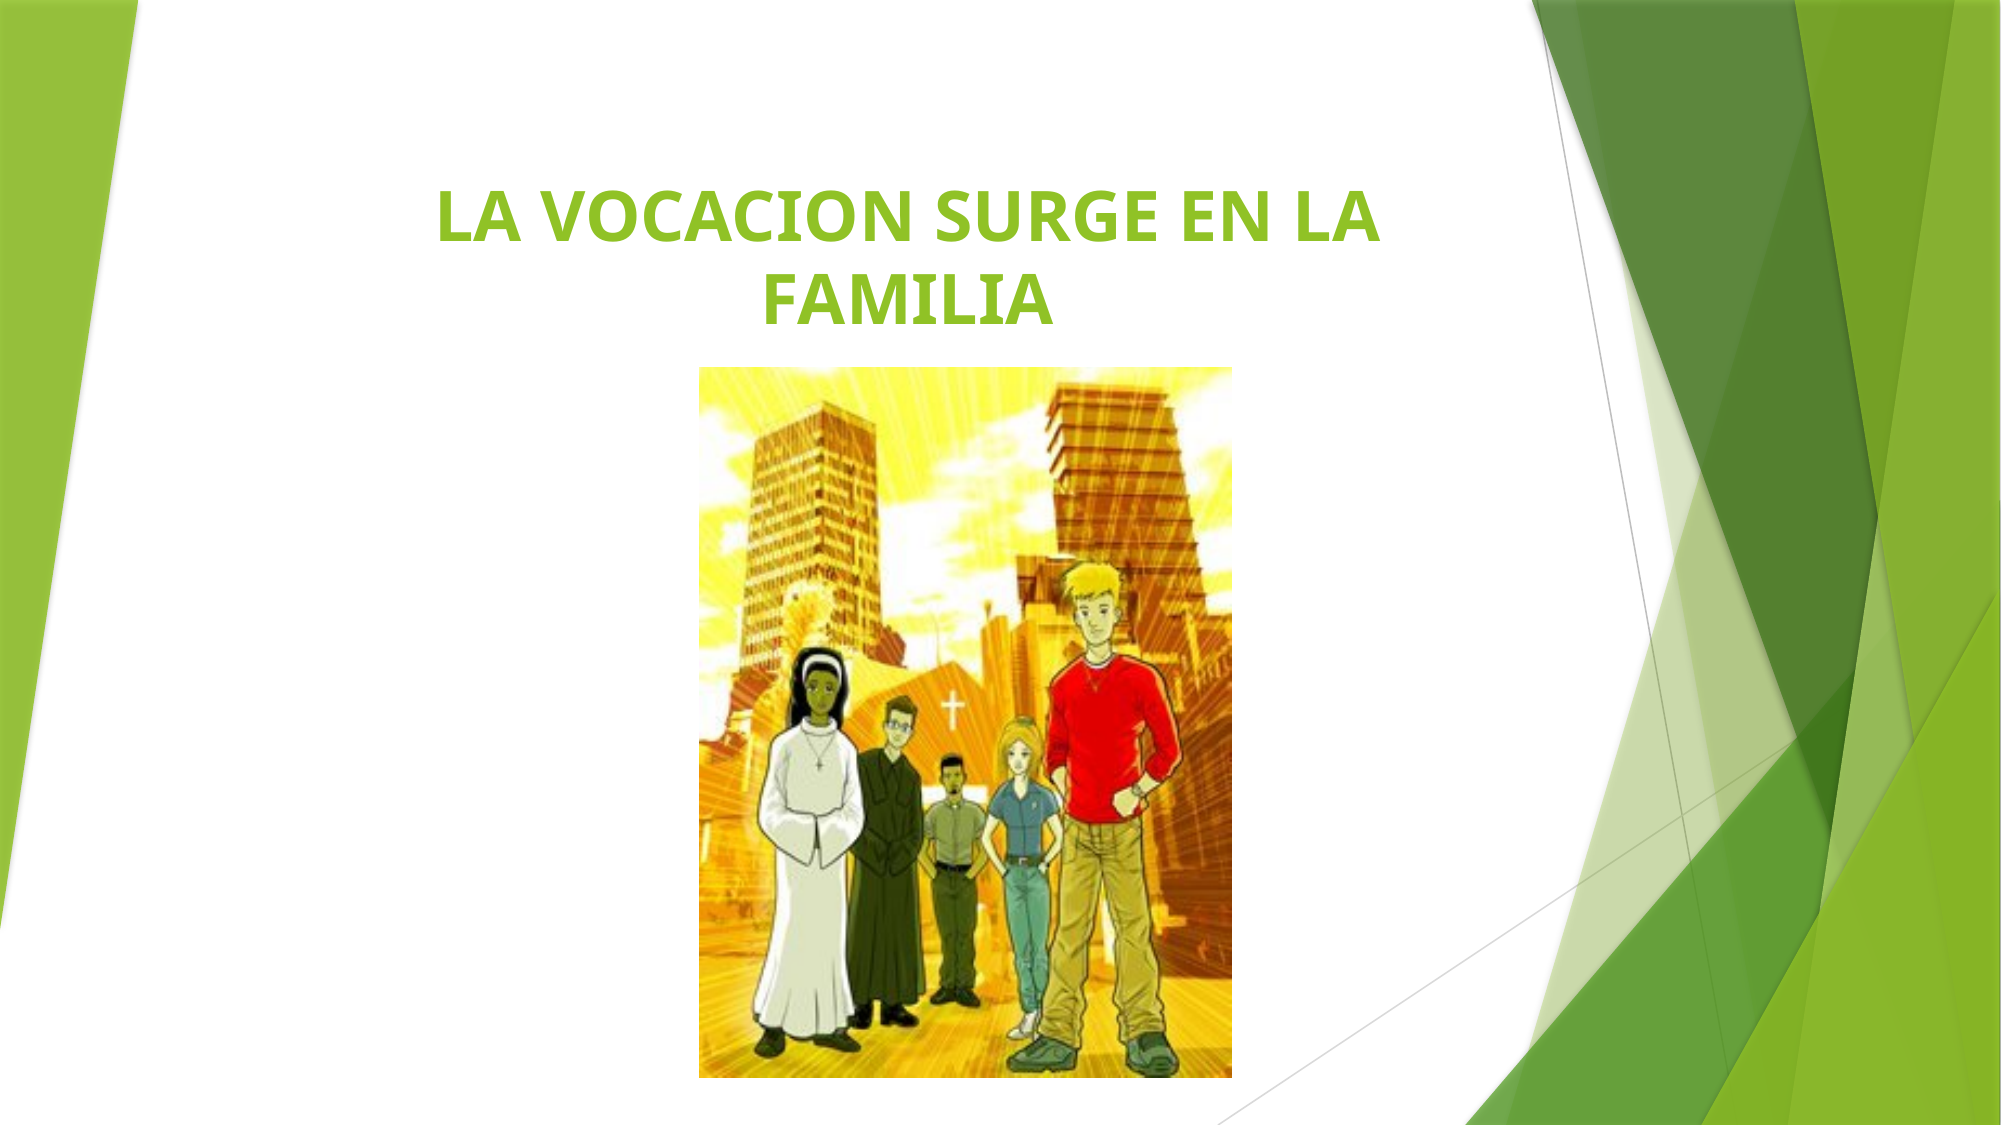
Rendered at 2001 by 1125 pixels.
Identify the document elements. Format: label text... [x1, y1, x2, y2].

picture [698, 367, 1233, 1078]
title LA VOCACION SURGE EN LA FAMILIA [270, 159, 1545, 430]
